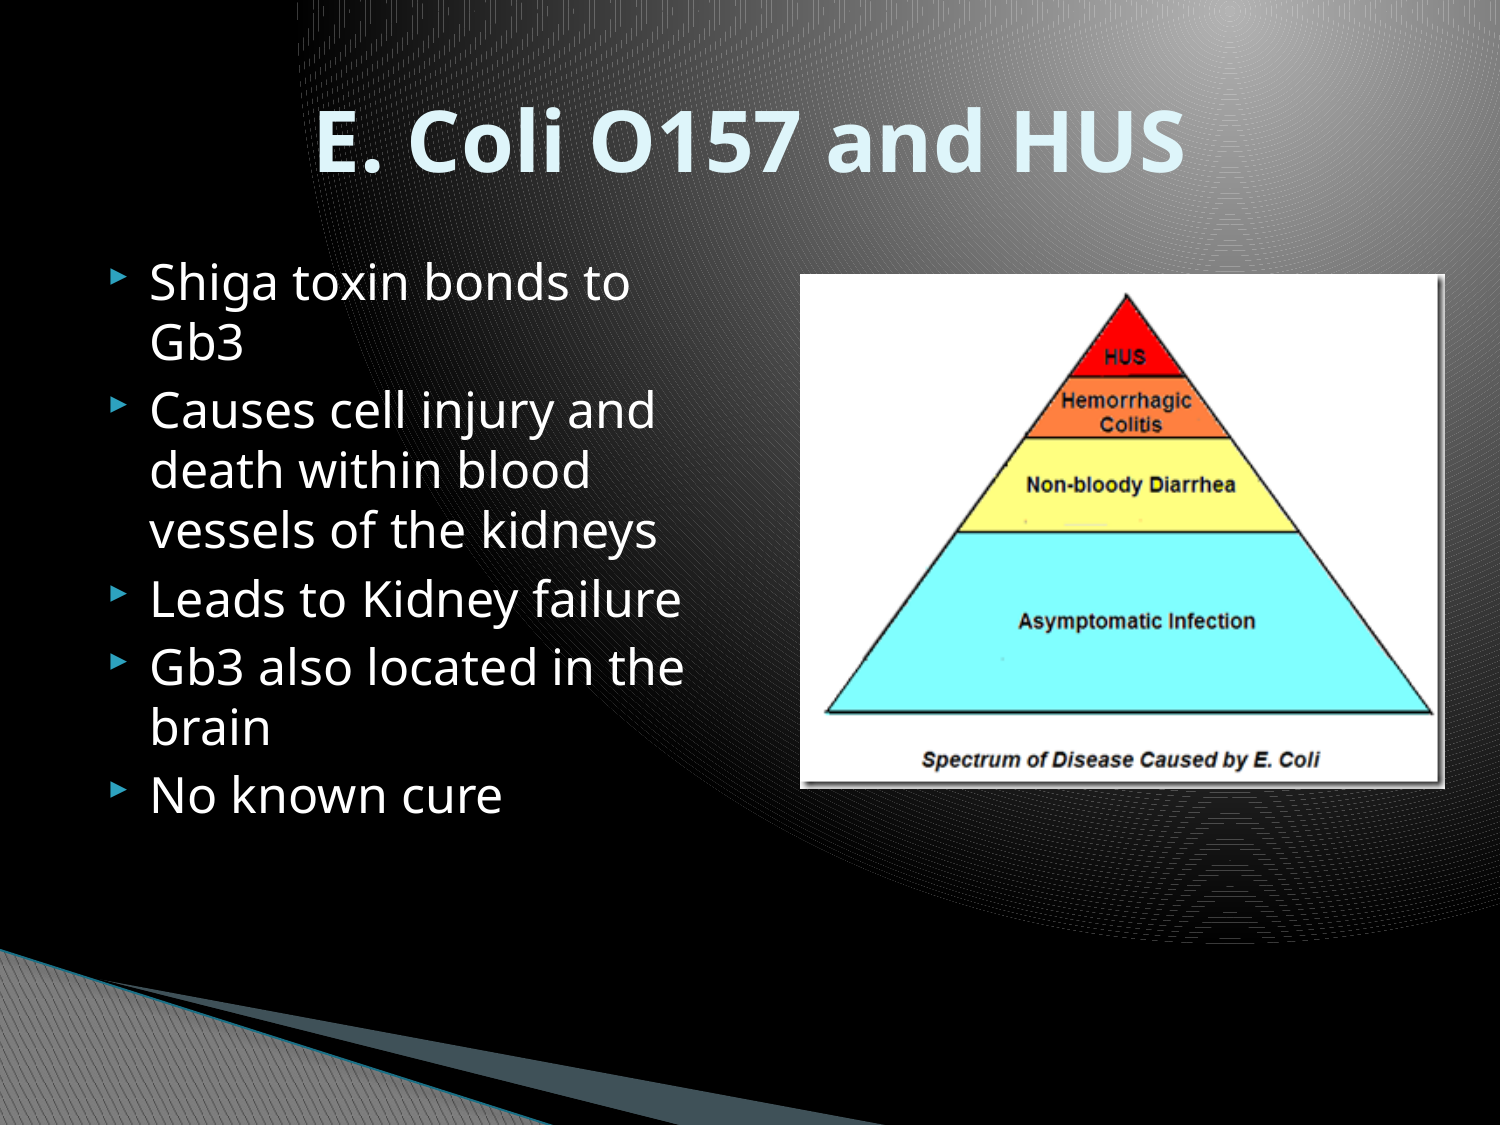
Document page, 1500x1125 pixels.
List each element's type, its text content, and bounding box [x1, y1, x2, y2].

picture [0, 952, 543, 1125]
list Shiga toxin bonds to Gb3 Causes cell injury and death within blood vessels of the kidneys Leads to Kidney failure Gb3 also located in the brain No known cure [75, 243, 738, 986]
title E. Coli O157 and HUS [75, 45, 1425, 233]
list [799, 274, 1445, 789]
